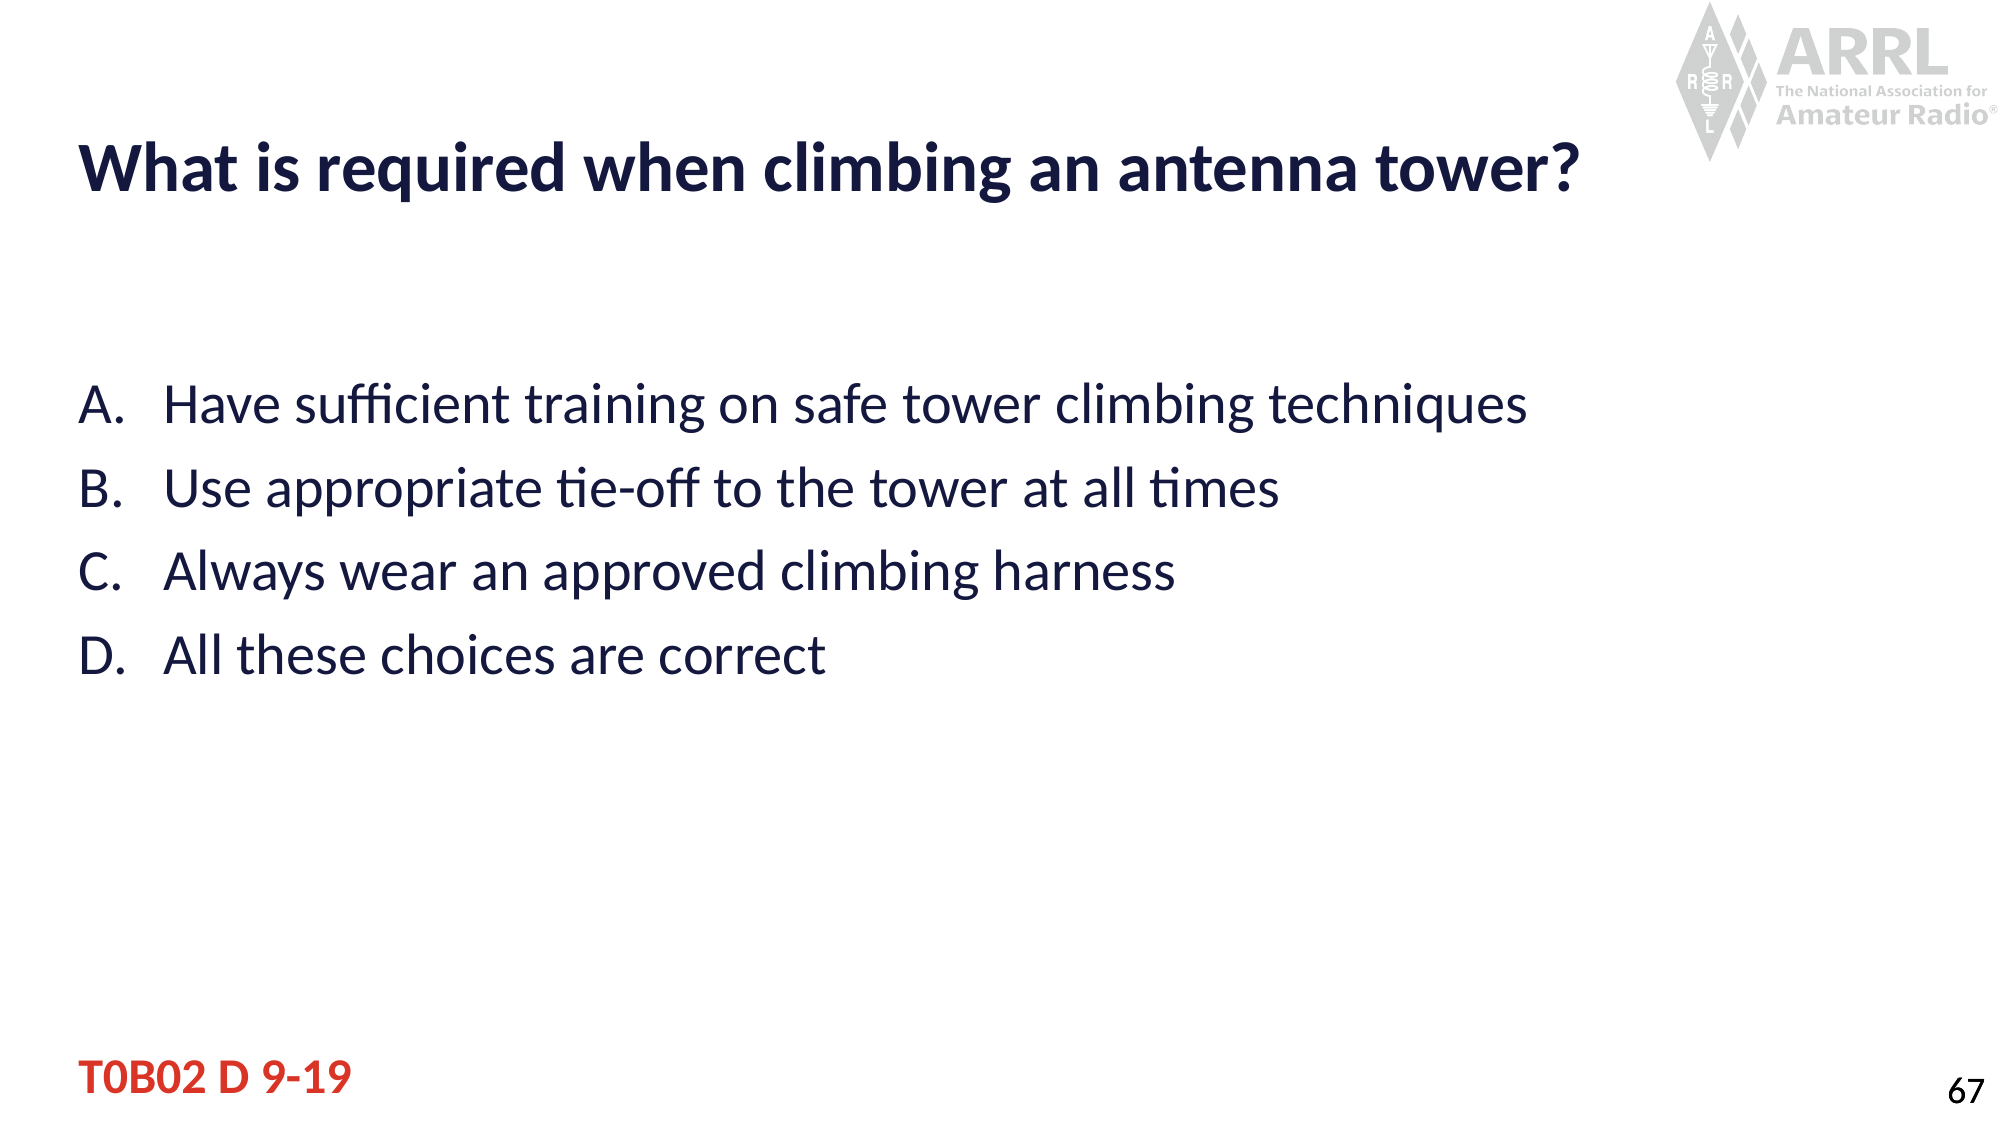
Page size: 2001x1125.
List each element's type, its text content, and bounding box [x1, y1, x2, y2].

picture [1674, 0, 2000, 164]
list Have sufficient training on safe tower climbing techniques Use appropriate tie-off to the tower at all times Always wear an approved climbing harness All these choices are correct [63, 365, 1863, 989]
text_box T0B02 D 9-19 [63, 1036, 921, 1112]
title What is required when climbing an antenna tower? [63, 59, 1863, 278]
